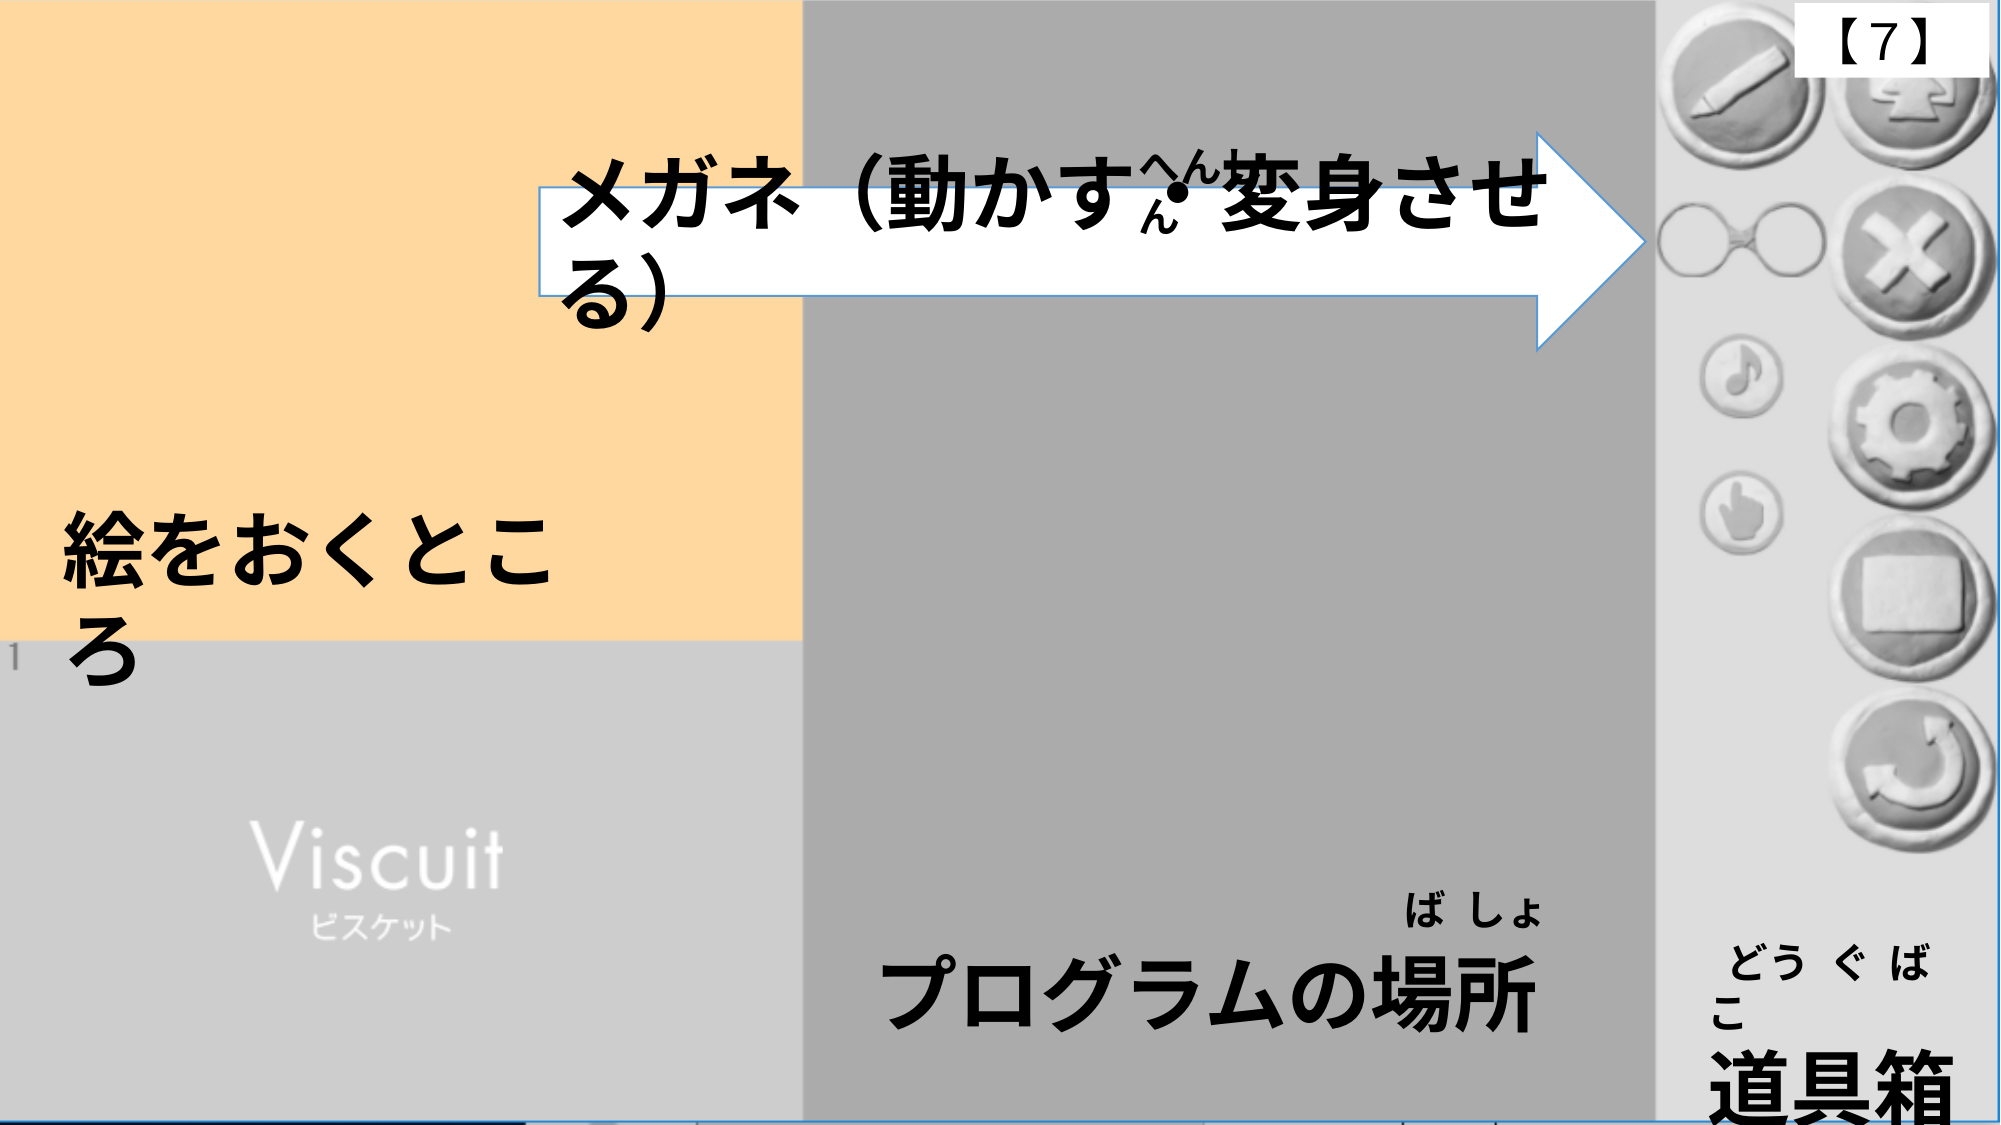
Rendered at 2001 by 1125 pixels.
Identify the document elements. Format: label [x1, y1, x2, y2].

text_box [539, 133, 1646, 351]
picture [0, 0, 2000, 1125]
